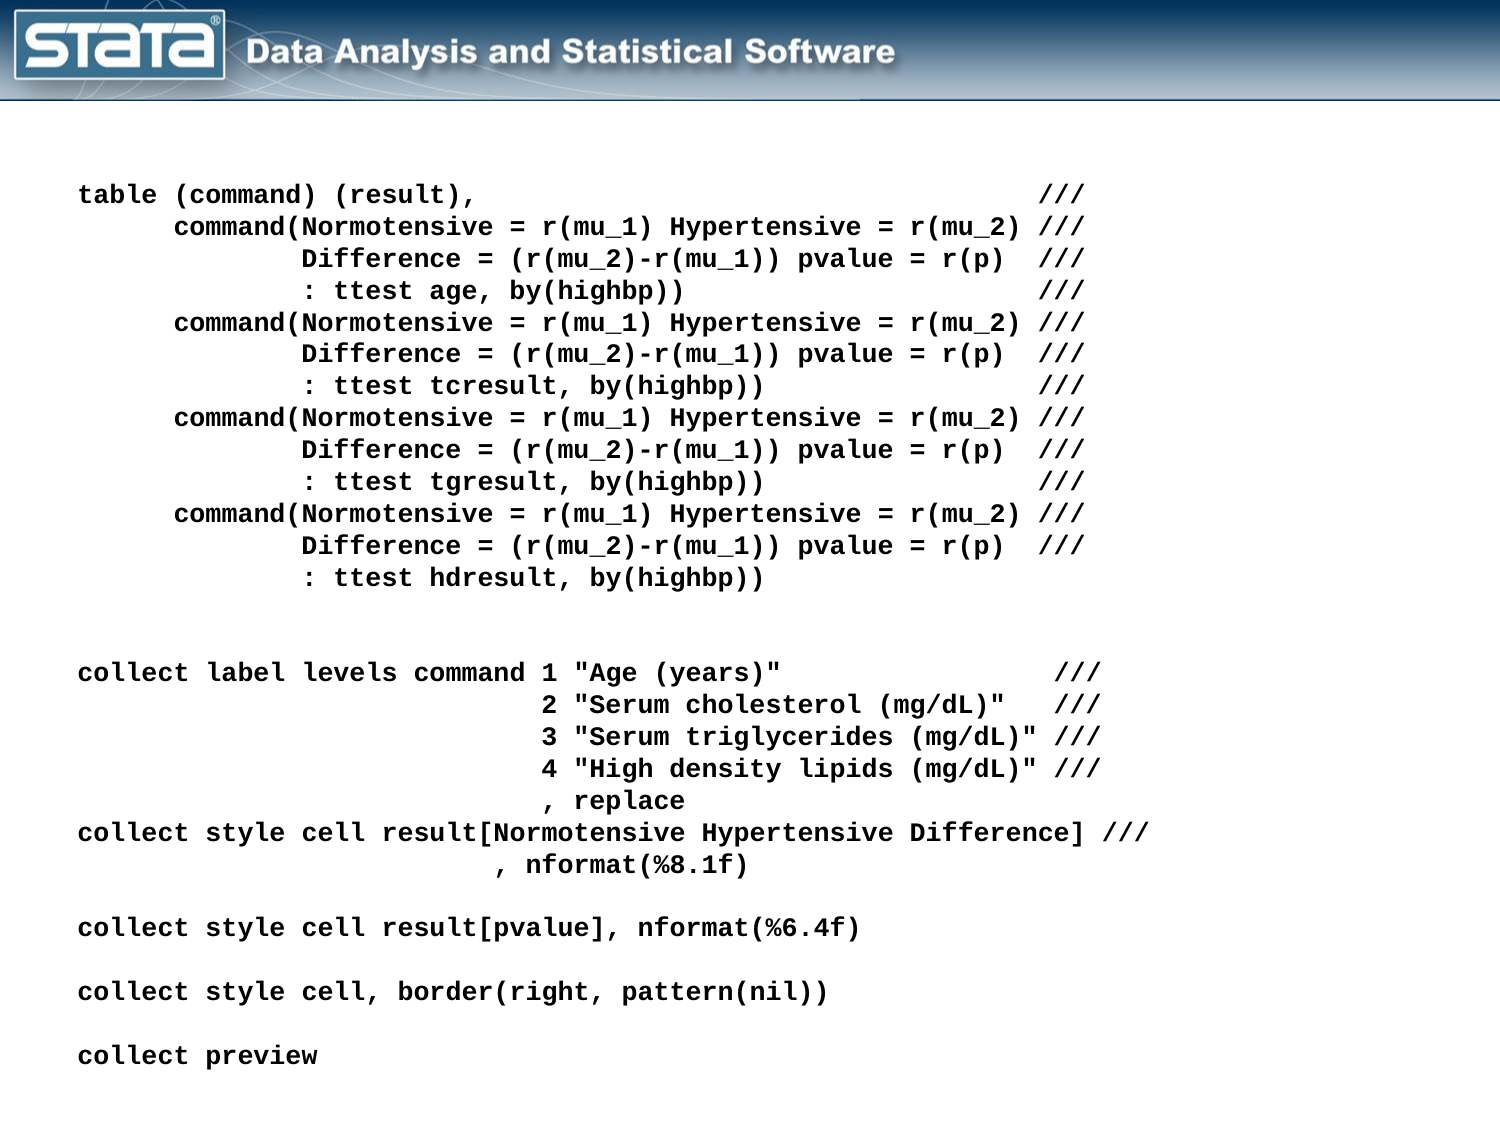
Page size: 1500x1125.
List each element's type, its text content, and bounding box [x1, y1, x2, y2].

list table (command) (result), /// command(Normotensive = r(mu_1) Hypertensive = r(mu_2) /// Difference = (r(mu_2)-r(mu_1)) pvalue = r(p) /// : ttest age, by(highbp)) /// command(Normotensive = r(mu_1) Hypertensive = r(mu_2) /// Difference = (r(mu_2)-r(mu_1)) pvalue = r(p) /// : ttest tcresult, by(highbp)) /// command(Normotensive = r(mu_1) Hypertensive = r(mu_2) /// Difference = (r(mu_2)-r(mu_1)) pvalue = r(p) /// : ttest tgresult, by(highbp)) /// command(Normotensive = r(mu_1) Hypertensive = r(mu_2) /// Difference = (r(mu_2)-r(mu_1)) pvalue = r(p) /// : ttest hdresult, by(highbp)) collect label levels command 1 "Age (years)" /// 2 "Serum cholesterol (mg/dL)" /// 3 "Serum triglycerides (mg/dL)" /// 4 "High density lipids (mg/dL)" /// , replace collect style cell result[Normotensive Hypertensive Difference] /// , nformat(%8.1f) collect style cell result[pvalue], nformat(%6.4f) collect style cell, border(right, pattern(nil)) collect preview [62, 137, 1438, 1100]
picture [0, 0, 1500, 101]
